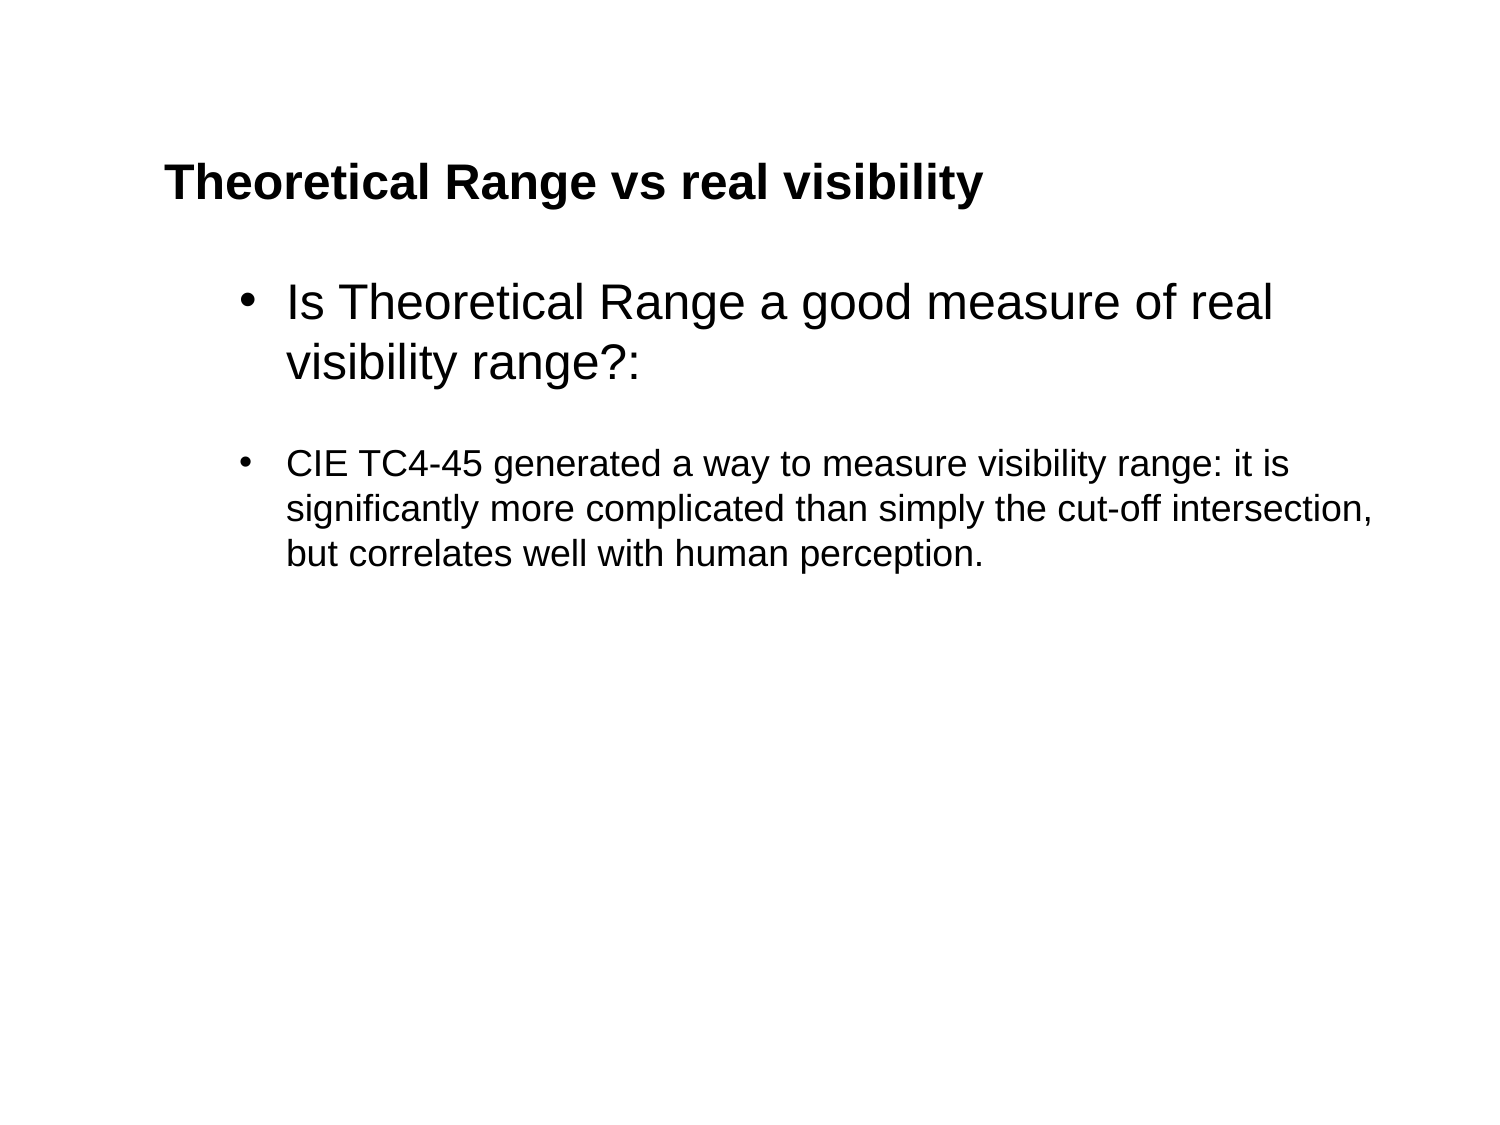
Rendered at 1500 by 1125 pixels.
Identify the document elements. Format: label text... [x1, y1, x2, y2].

text_box Theoretical Range vs real visibility Is Theoretical Range a good measure of real visibility range?: CIE TC4-45 generated a way to measure visibility range: it is significantly more complicated than simply the cut-off intersection, but correlates well with human perception. [149, 141, 1437, 627]
